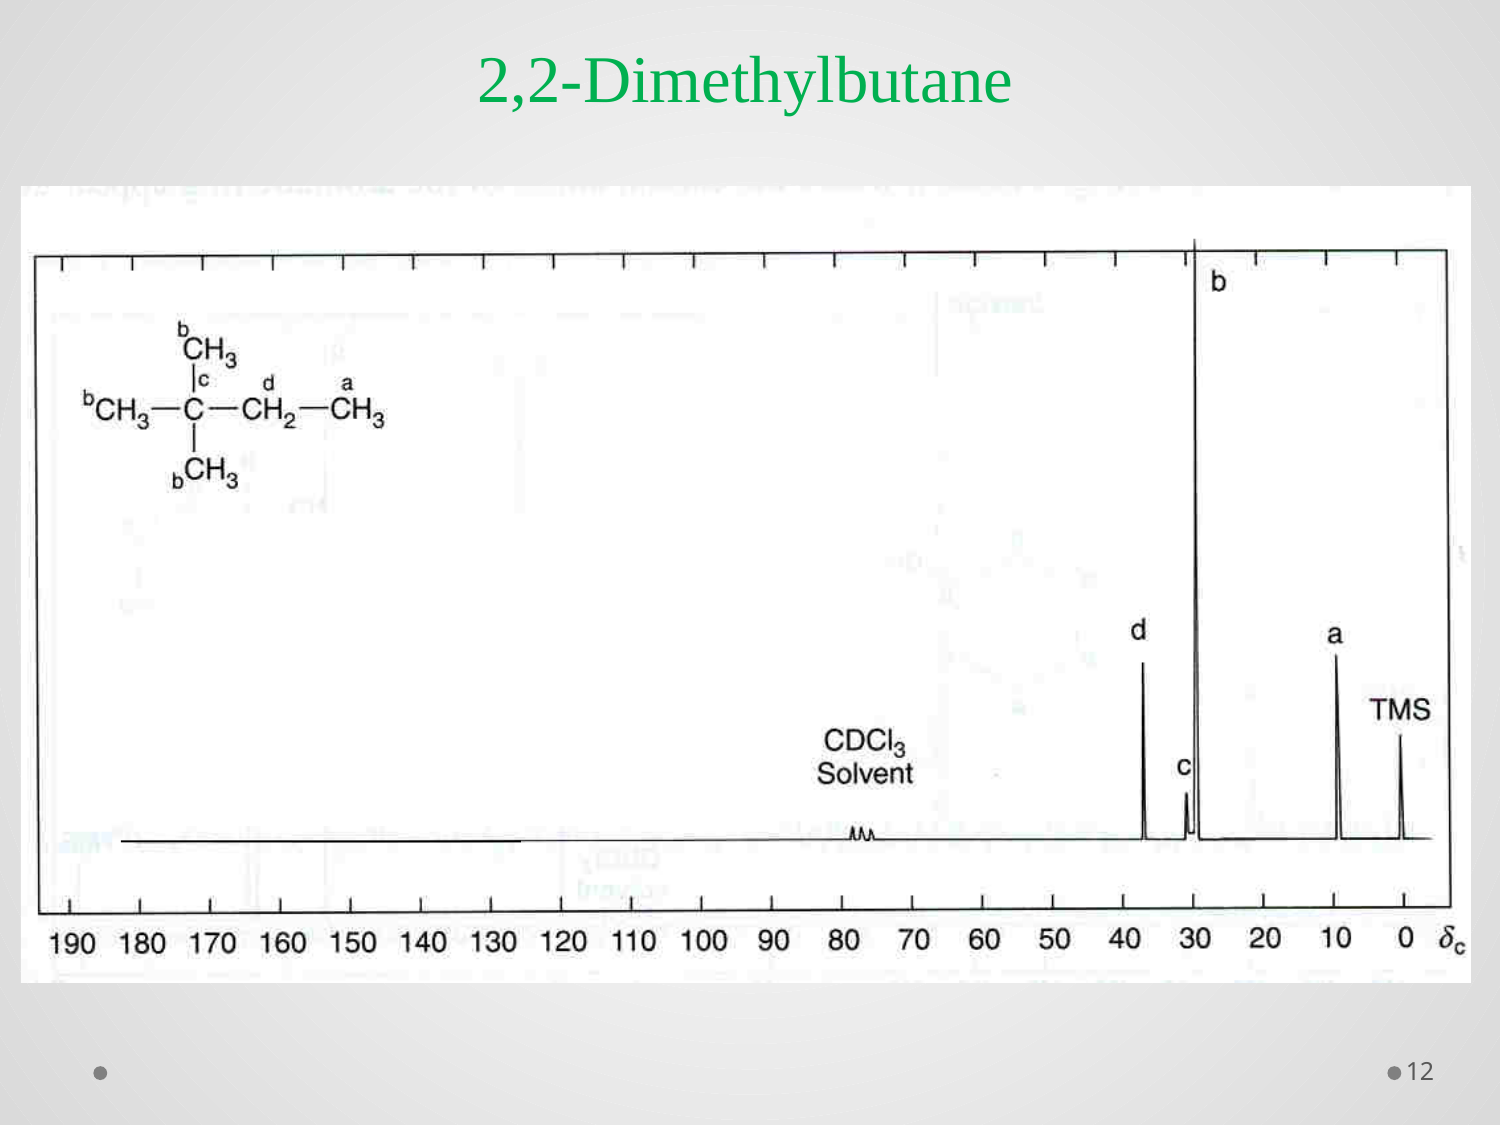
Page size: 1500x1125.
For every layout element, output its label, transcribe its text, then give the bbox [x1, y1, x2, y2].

text_box 2,2-Dimethylbutane [462, 28, 1030, 124]
slide_number 12 [1401, 1042, 1494, 1103]
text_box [20, 186, 1472, 983]
